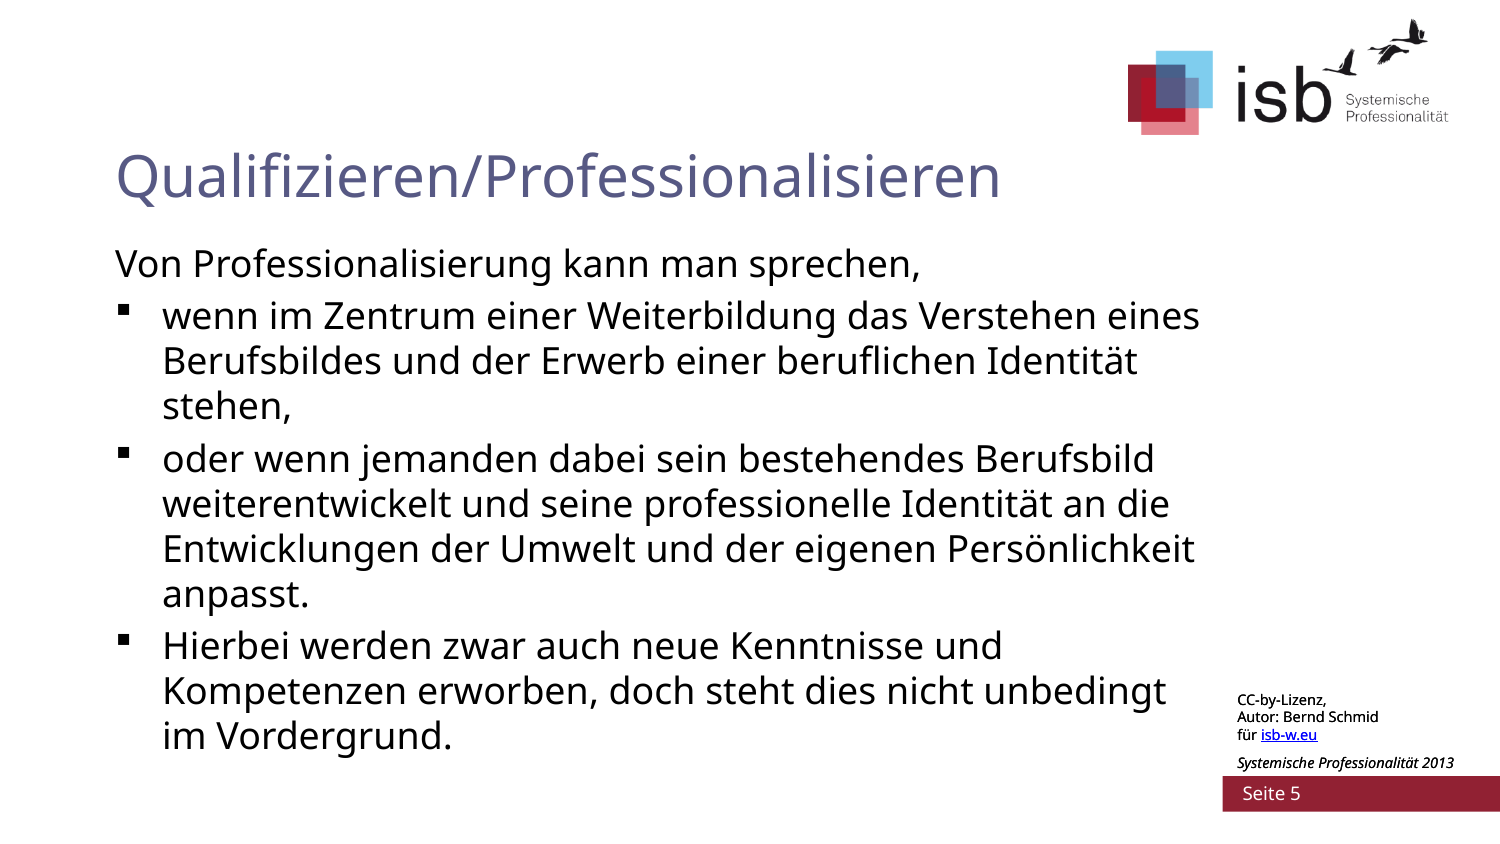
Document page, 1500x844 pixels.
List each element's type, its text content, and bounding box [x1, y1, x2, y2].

text_box CC-by-Lizenz, Autor: Bernd Schmid für isb-w.eu Systemische Professionalität 2013 [1222, 543, 1500, 844]
title Qualifizieren/Professionalisieren [100, 67, 1223, 185]
picture [1128, 14, 1461, 139]
list Von Professionalisierung kann man sprechen, wenn im Zentrum einer Weiterbildung das Verstehen eines Berufsbildes und der Erwerb einer beruflichen Identität stehen, oder wenn jemanden dabei sein bestehendes Berufsbild weiterentwickelt und seine professionelle Identität an die Entwicklungen der Umwelt und der eigenen Persönlichkeit anpasst. Hierbei werden zwar auch neue Kenntnisse und Kompetenzen erworben, doch steht dies nicht unbedingt im Vordergrund. [100, 185, 1223, 812]
